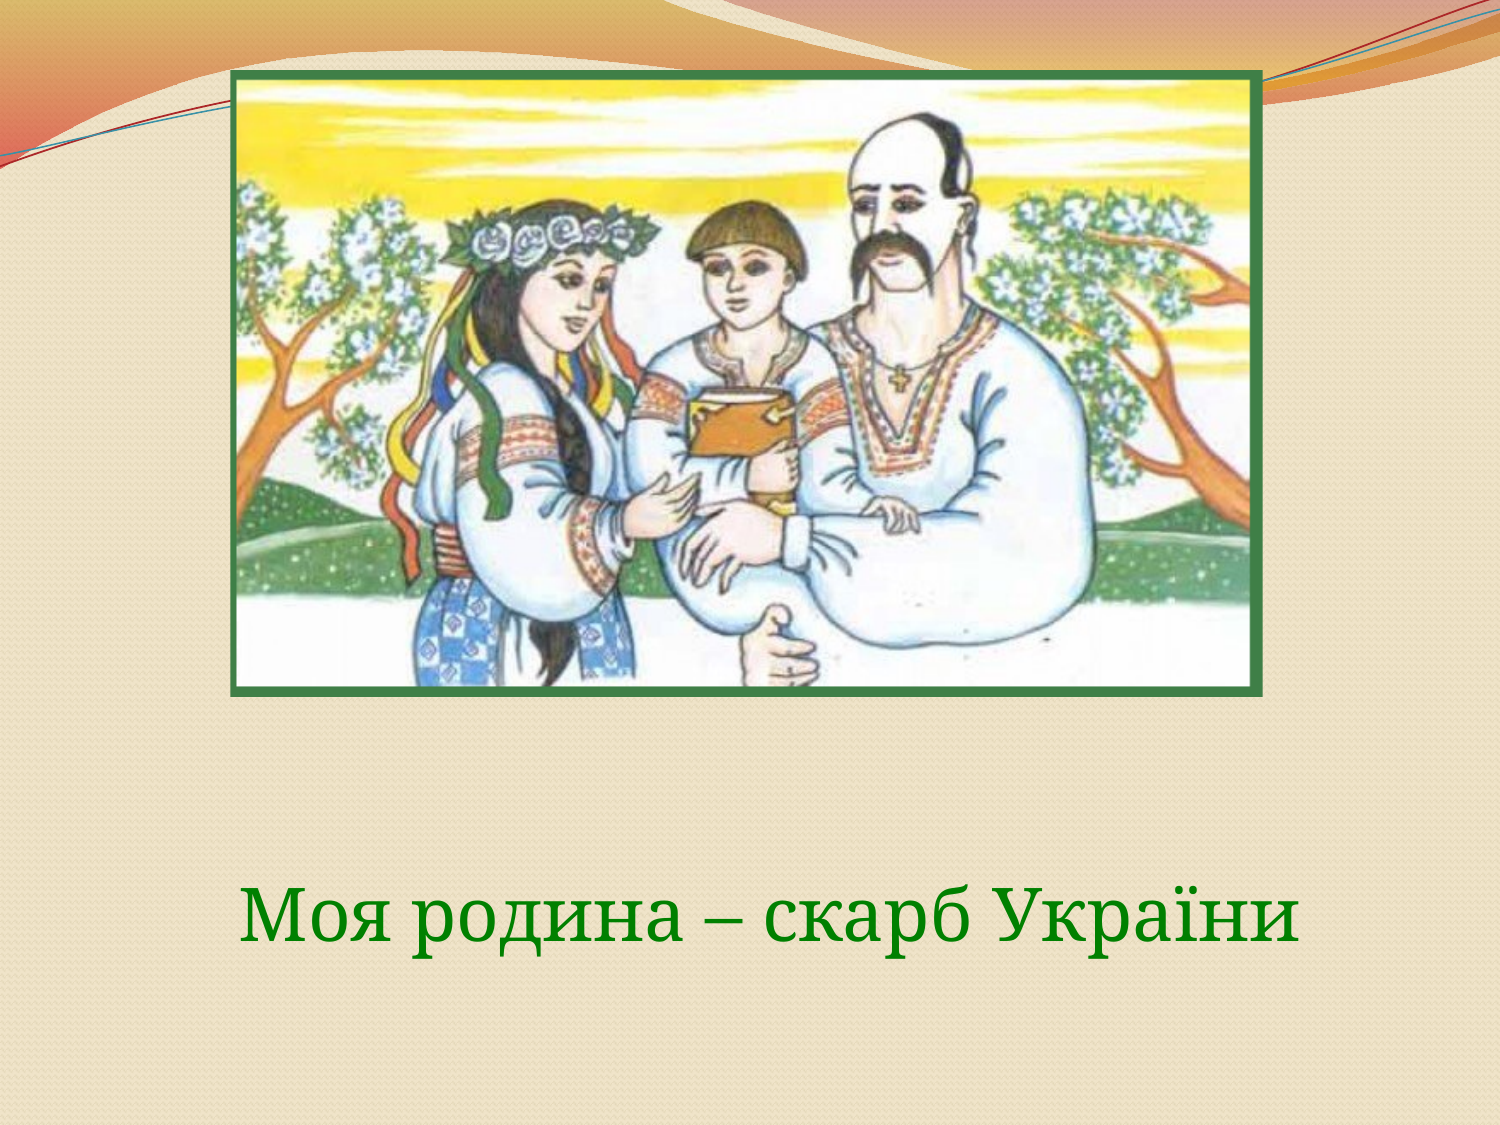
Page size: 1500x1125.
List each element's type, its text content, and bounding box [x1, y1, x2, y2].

picture [229, 70, 1263, 697]
title Моя родина – скарб України [88, 857, 1451, 1046]
